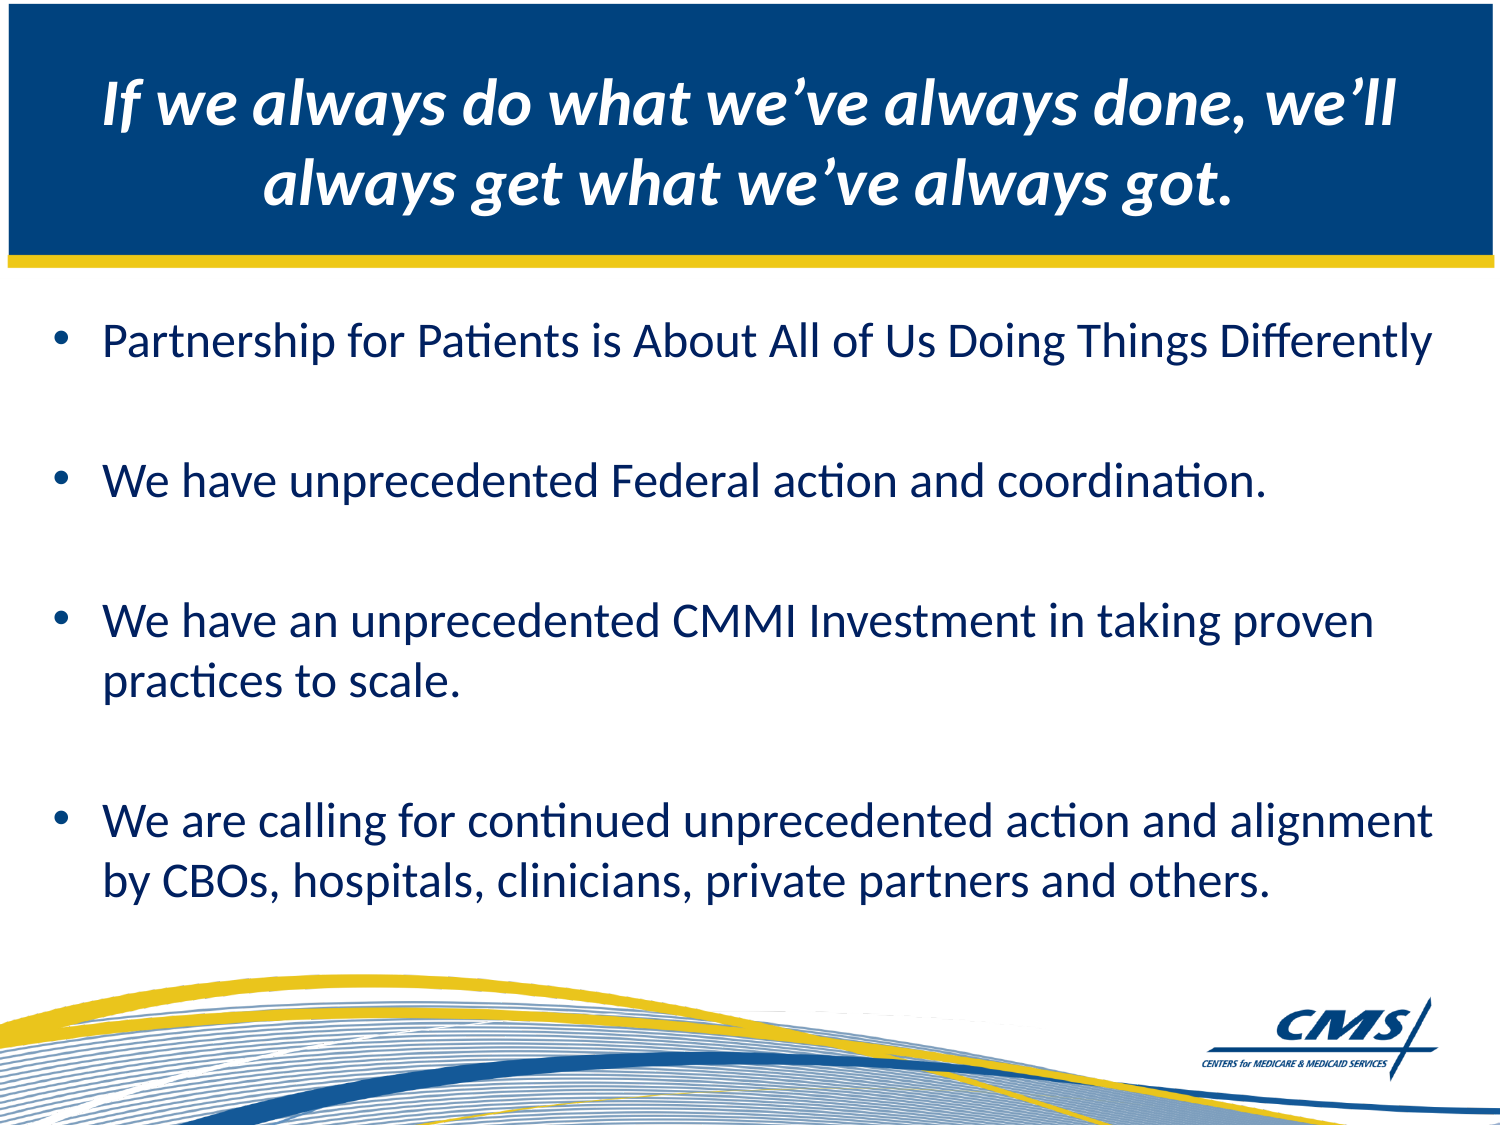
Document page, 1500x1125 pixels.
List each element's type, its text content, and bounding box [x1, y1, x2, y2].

title If we always do what we’ve always done, we’ll always get what we’ve always got. [74, 44, 1426, 233]
picture [0, 0, 1500, 1125]
list Partnership for Patients is About All of Us Doing Things Differently We have unprecedented Federal action and coordination. We have an unprecedented CMMI Investment in taking proven practices to scale. We are calling for continued unprecedented action and alignment by CBOs, hospitals, clinicians, private partners and others. [37, 299, 1463, 1026]
